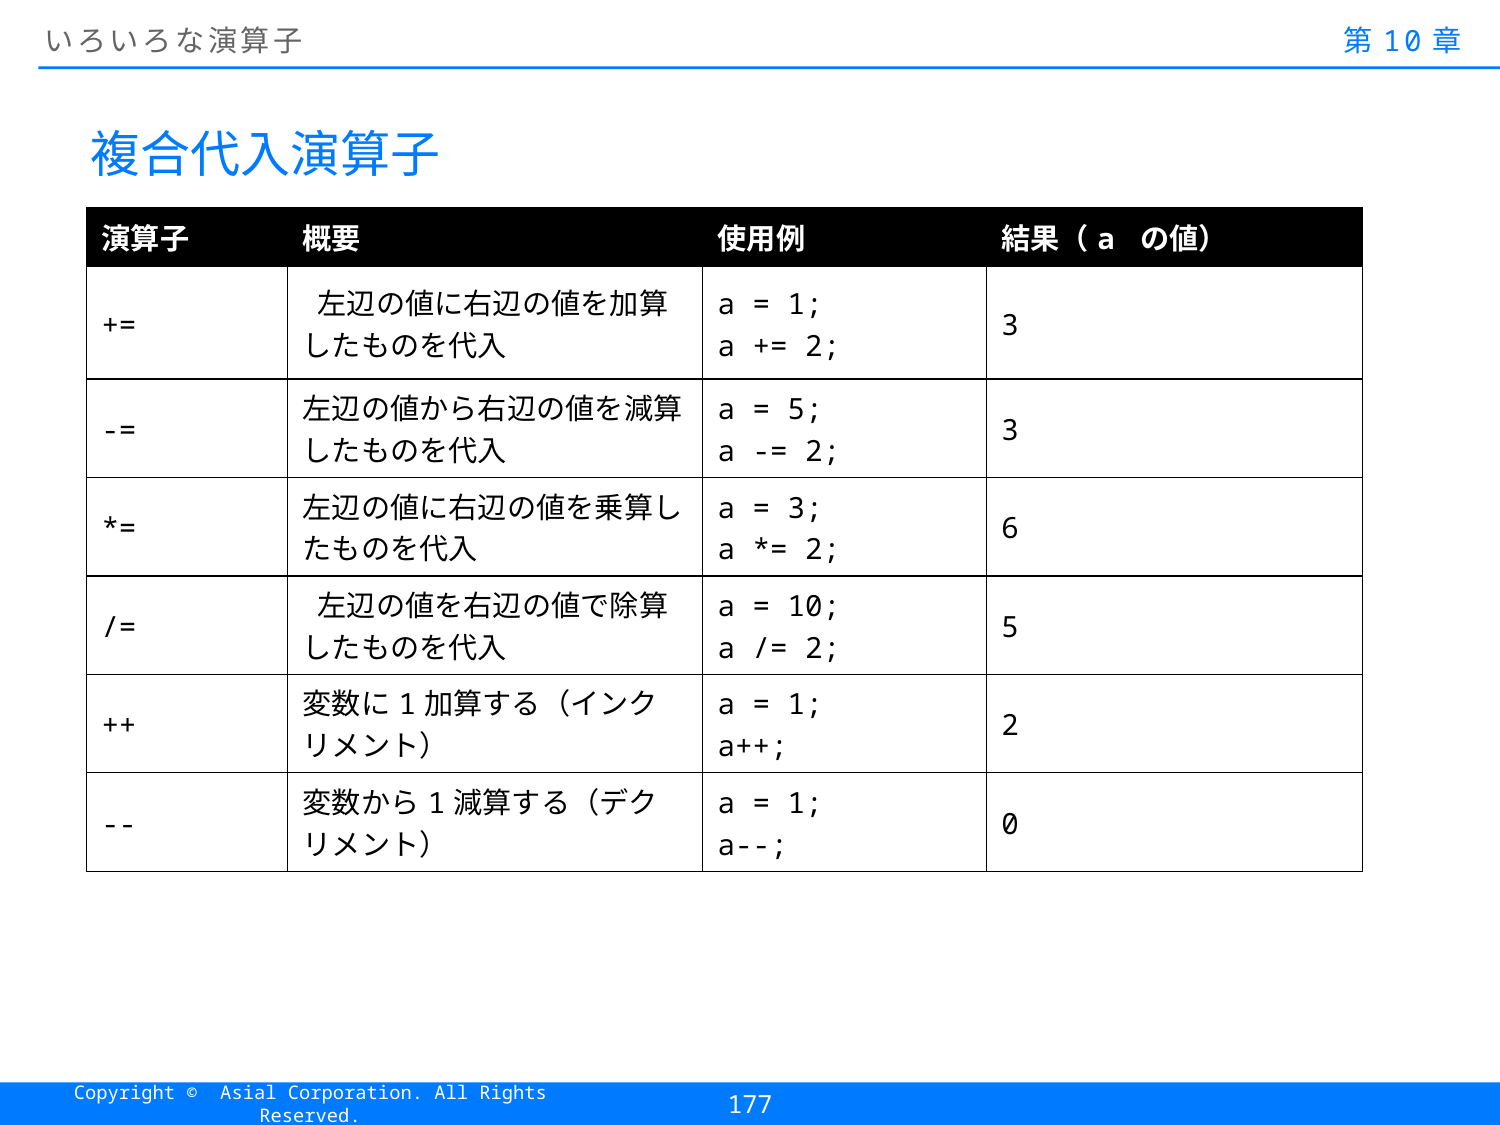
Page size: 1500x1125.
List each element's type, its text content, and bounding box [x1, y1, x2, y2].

table_cell 3 [987, 380, 1362, 477]
table_cell += [87, 267, 287, 378]
table_cell -= [87, 380, 287, 477]
table_header 概要 [287, 209, 703, 266]
table_cell a = 1; a += 2; [703, 267, 986, 378]
table_cell a = 1; a--; [703, 773, 986, 871]
table_cell 変数から1減算する（デク リメント） [288, 773, 702, 871]
table_cell 5 [987, 577, 1362, 674]
slide_number 177 [581, 1075, 919, 1125]
table_cell 変数に1加算する（インク リメント） [288, 675, 702, 772]
table_cell 左辺の値に右辺の値を加算したものを代入 [288, 267, 702, 378]
table_header 演算子 [87, 209, 287, 266]
table_cell a = 5; a -= 2; [703, 380, 986, 477]
table_cell 6 [987, 478, 1362, 575]
table_cell 0 [987, 773, 1362, 871]
table_cell /= [87, 577, 287, 674]
table_cell 2 [987, 675, 1362, 772]
table_header 結果（a の値） [986, 209, 1362, 266]
table_cell 左辺の値を右辺の値で除算したものを代入 [288, 577, 702, 674]
list 複合代入演算子 [75, 84, 1425, 988]
table_cell 左辺の値から右辺の値を減算したものを代入 [288, 380, 702, 477]
table_cell *= [87, 478, 287, 575]
table_cell 3 [987, 267, 1362, 378]
list 第10章 [702, 7, 1477, 72]
table_cell a = 10; a /= 2; [703, 577, 986, 674]
table_cell -- [87, 773, 287, 871]
table_cell a = 3; a *= 2; [703, 478, 986, 575]
table_cell a = 1; a++; [703, 675, 986, 772]
table_cell 左辺の値に右辺の値を乗算したものを代入 [288, 478, 702, 575]
table_header 使用例 [703, 209, 986, 266]
title いろいろな演算子 [29, 7, 702, 72]
table_cell ++ [87, 675, 287, 772]
